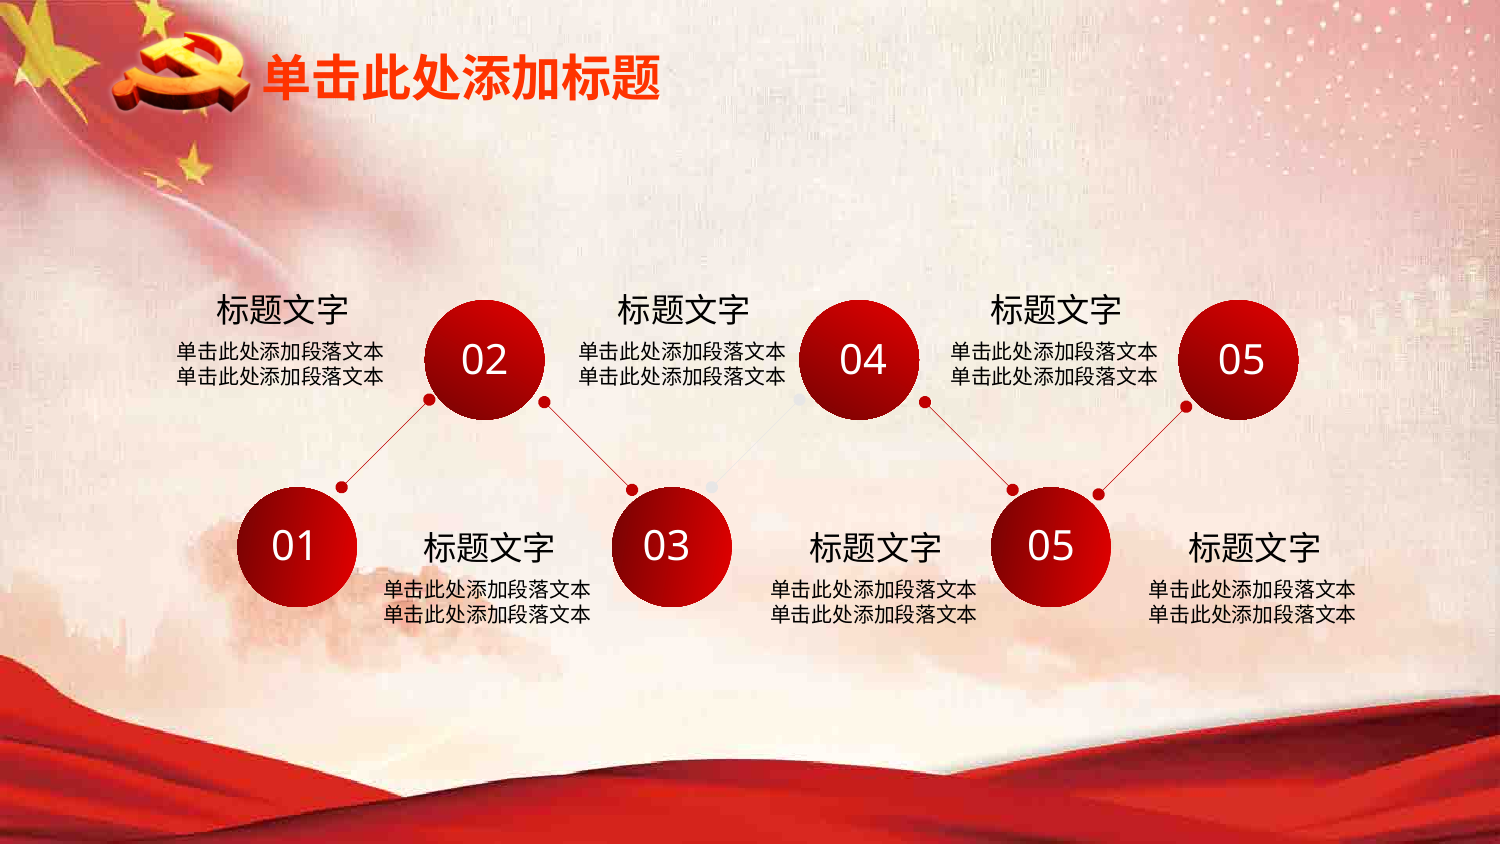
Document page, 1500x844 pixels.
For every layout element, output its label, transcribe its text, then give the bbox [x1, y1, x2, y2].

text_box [237, 487, 357, 607]
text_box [911, 281, 1202, 397]
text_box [138, 281, 428, 397]
text_box 单击此处添加标题 [259, 38, 677, 114]
picture [0, 0, 1500, 844]
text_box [344, 519, 635, 635]
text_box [612, 487, 732, 607]
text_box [1110, 519, 1400, 635]
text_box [799, 300, 919, 420]
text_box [1178, 300, 1299, 420]
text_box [539, 281, 830, 397]
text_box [424, 300, 545, 420]
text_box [991, 487, 1111, 607]
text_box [731, 519, 1021, 635]
